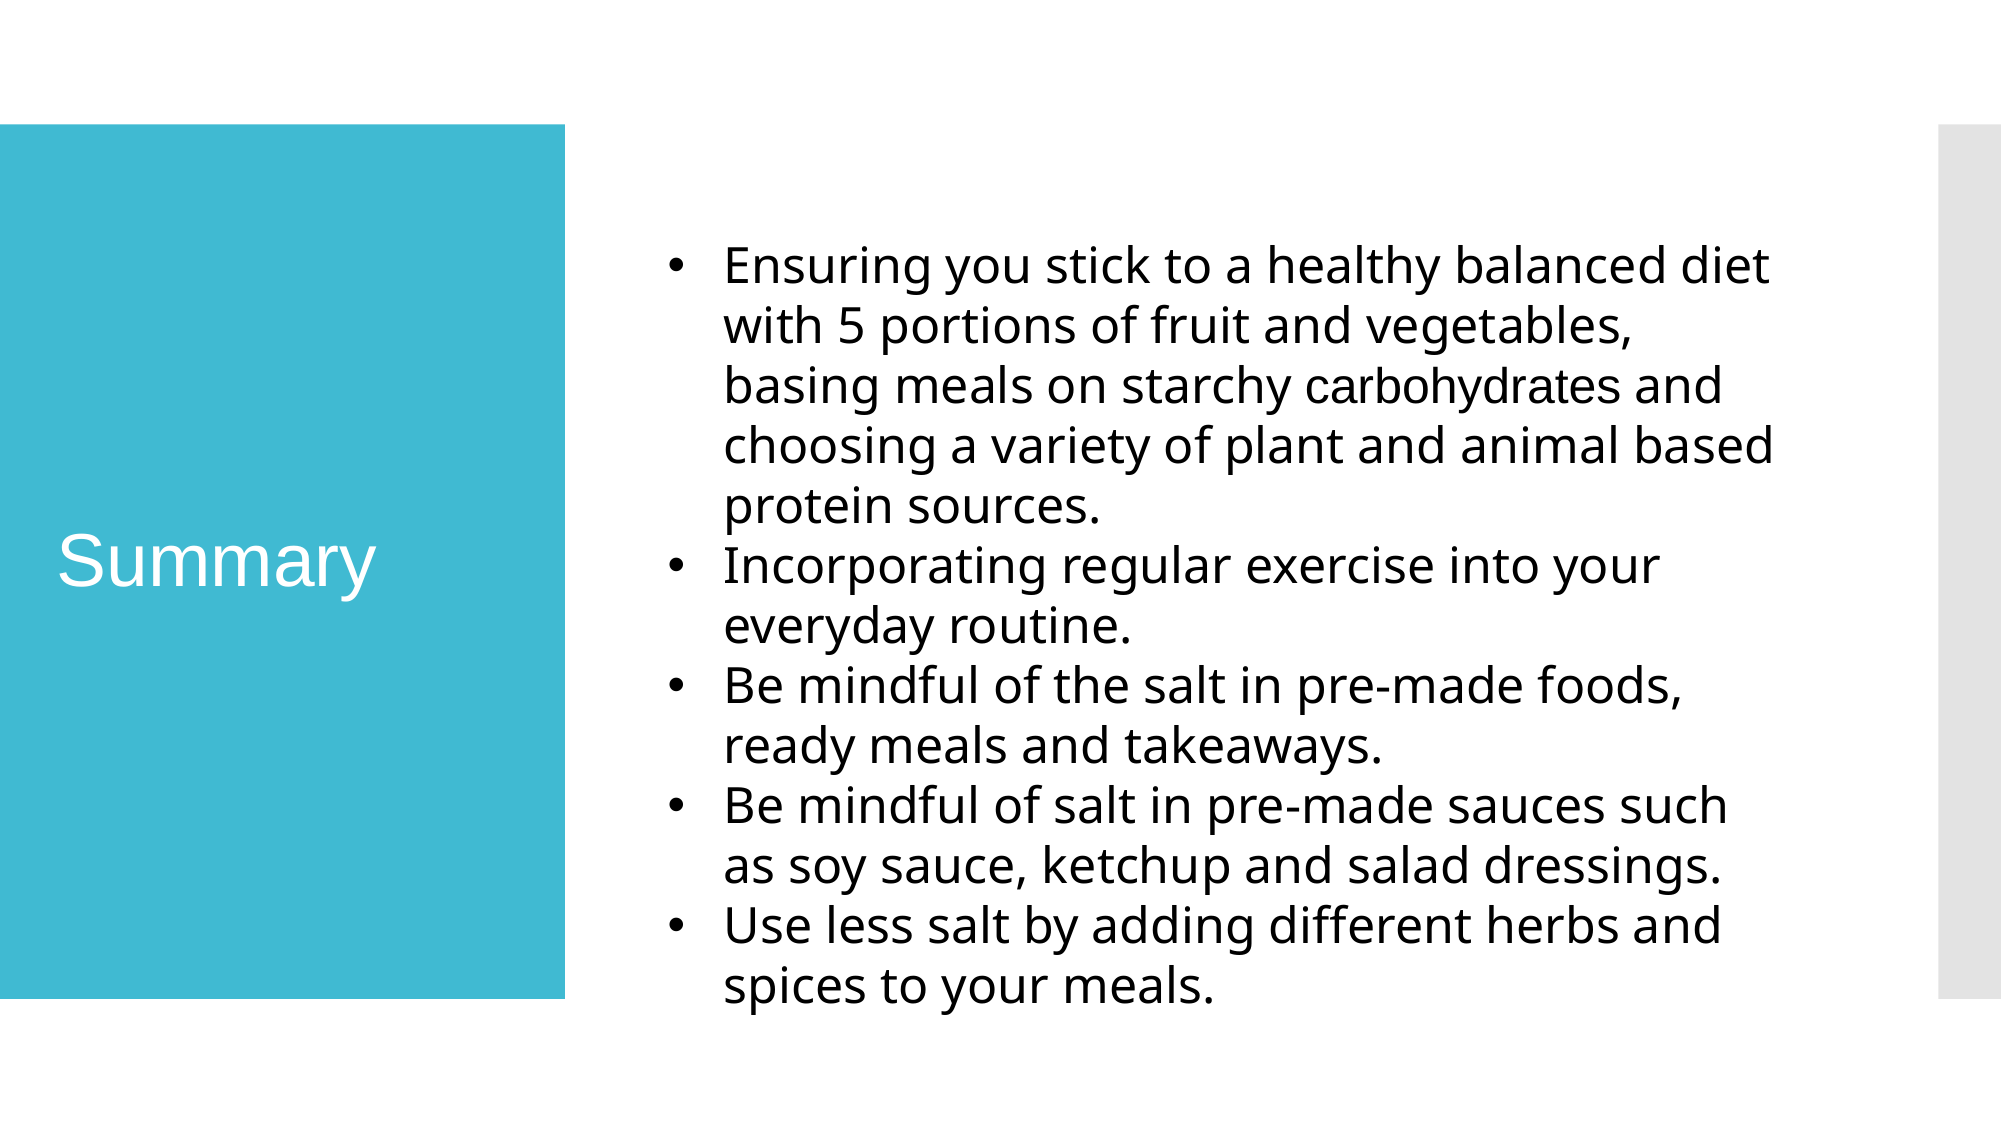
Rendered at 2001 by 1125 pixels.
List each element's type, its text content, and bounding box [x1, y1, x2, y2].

title Summary [41, 184, 525, 940]
text_box Ensuring you stick to a healthy balanced diet with 5 portions of fruit and vegetables, basing meals on starchy carbohydrates and choosing a variety of plant and animal based protein sources. Incorporating regular exercise into your everyday routine. Be mindful of the salt in pre-made foods, ready meals and takeaways. Be mindful of salt in pre-made sauces such as soy sauce, ketchup and salad dressings. Use less salt by adding different herbs and spices to your meals. [652, 226, 1795, 1067]
